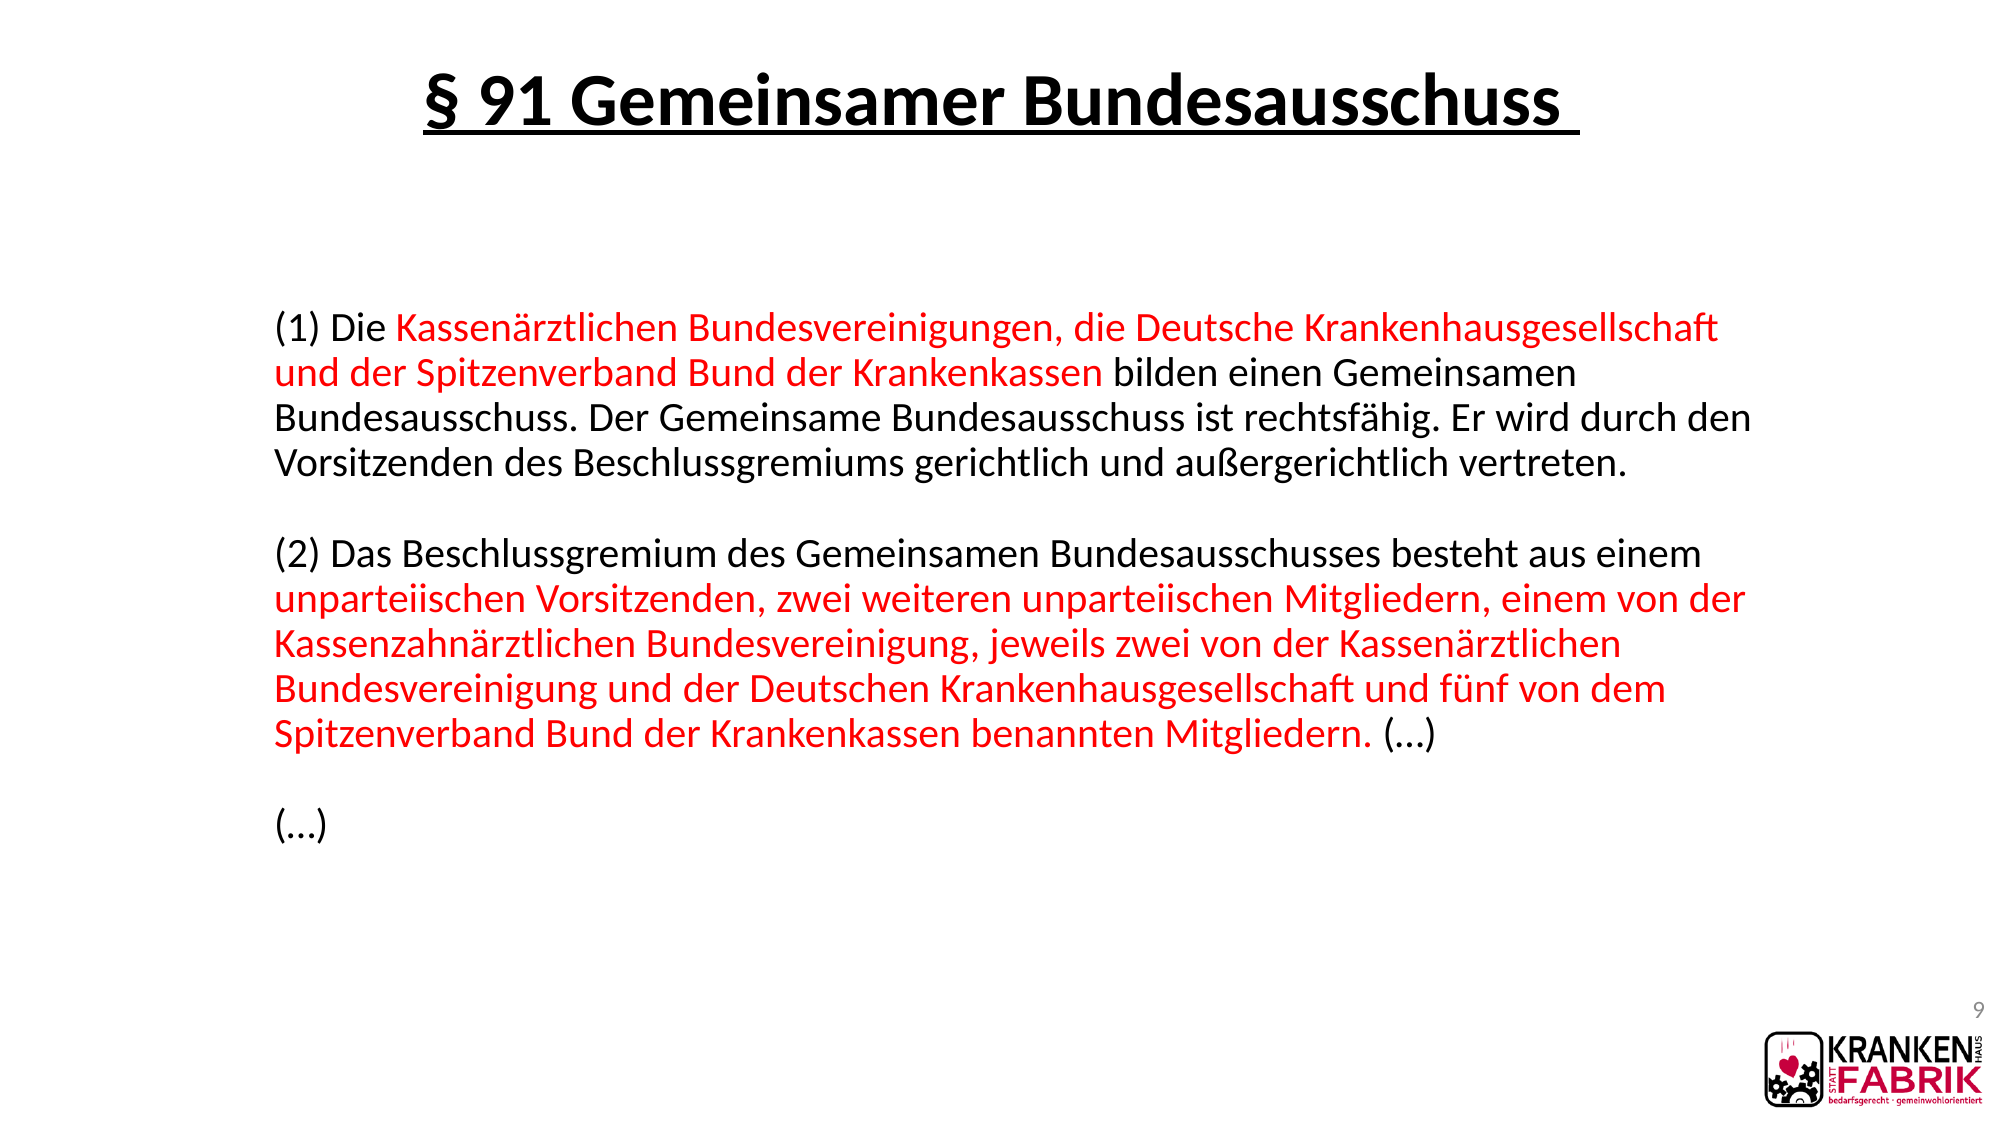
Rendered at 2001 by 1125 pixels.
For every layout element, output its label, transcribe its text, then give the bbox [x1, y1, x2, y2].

title § 91 Gemeinsamer Bundesausschuss [326, 7, 1677, 195]
list (1) Die Kassenärztlichen Bundesvereinigungen, die Deutsche Krankenhausgesellschaft und der Spitzenverband Bund der Krankenkassen bilden einen Gemeinsamen Bundesausschuss. Der Gemeinsame Bundesausschuss ist rechtsfähig. Er wird durch den Vorsitzenden des Beschlussgremiums gerichtlich und außergerichtlich vertreten. (2) Das Beschlussgremium des Gemeinsamen Bundesausschusses besteht aus einem unparteiischen Vorsitzenden, zwei weiteren unparteiischen Mitgliedern, einem von der Kassenzahnärztlichen Bundesvereinigung, jeweils zwei von der Kassenärztlichen Bundesvereinigung und der Deutschen Krankenhausgesellschaft und fünf von dem Spitzenverband Bund der Krankenkassen benannten Mitgliedern. (…) (…) [259, 297, 1775, 1118]
picture [1746, 1039, 2000, 1125]
slide_number 9 [1550, 979, 2000, 1039]
